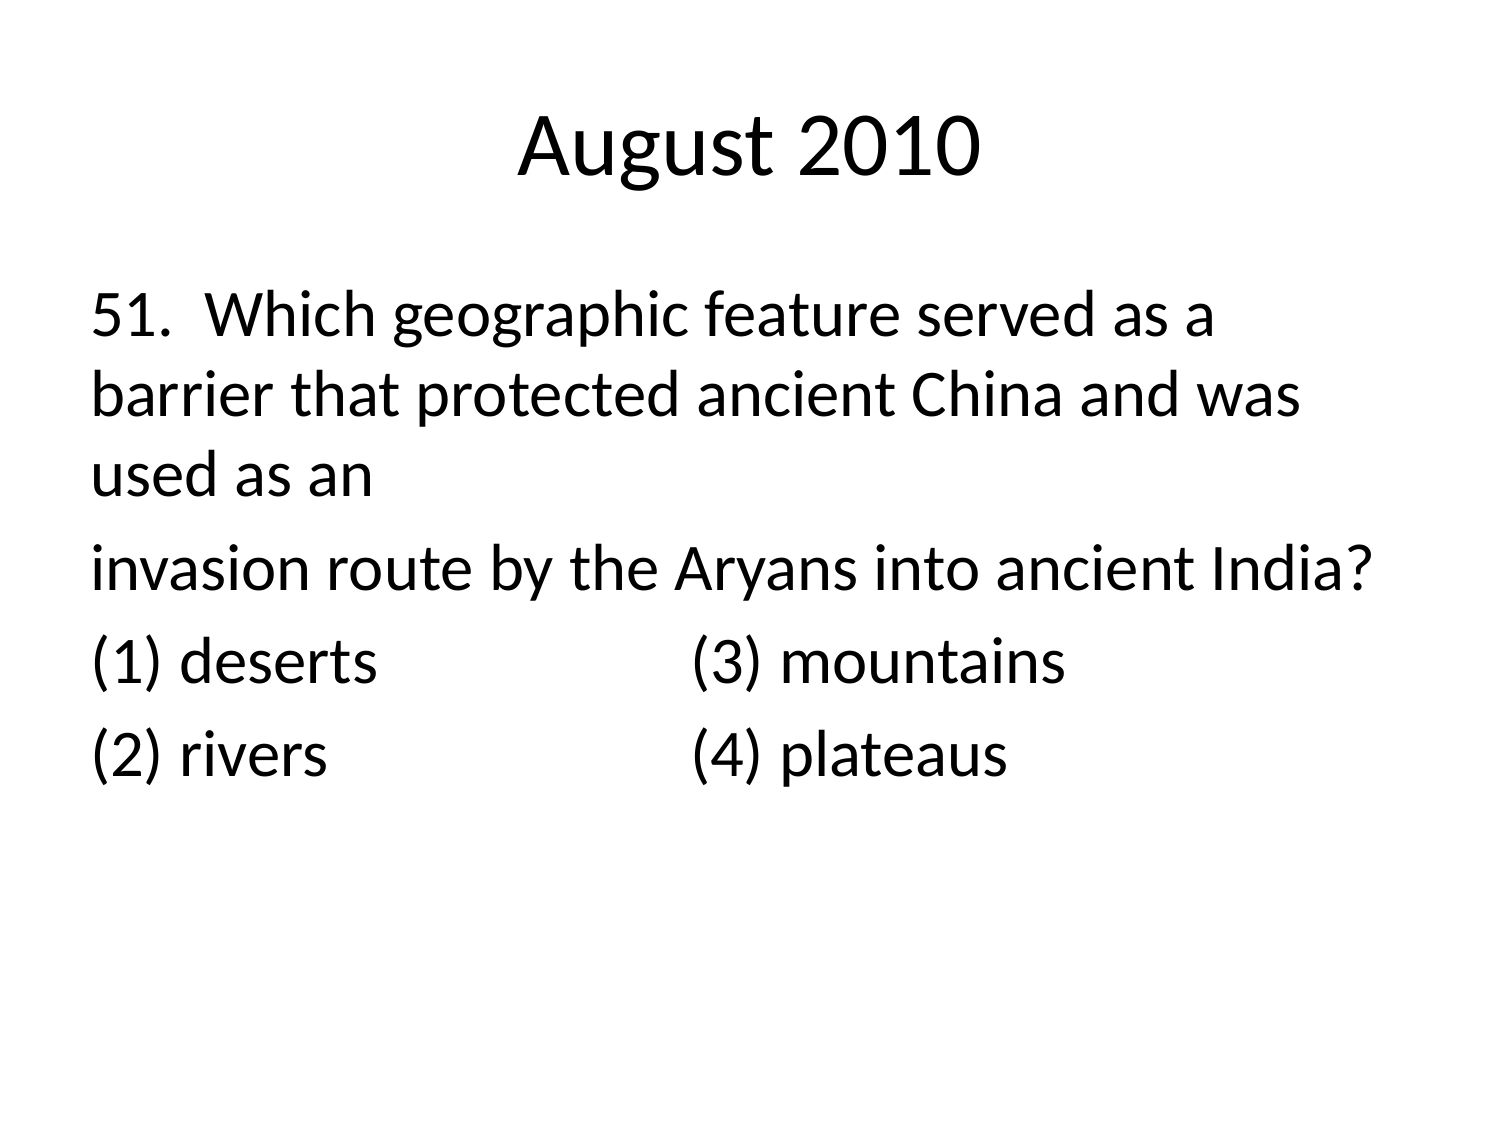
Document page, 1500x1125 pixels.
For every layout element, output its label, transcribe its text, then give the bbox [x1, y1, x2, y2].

title August 2010 [75, 45, 1425, 233]
list 51. Which geographic feature served as a barrier that protected ancient China and was used as an invasion route by the Aryans into ancient India? (1) deserts (3) mountains (2) rivers (4) plateaus [75, 262, 1425, 1005]
